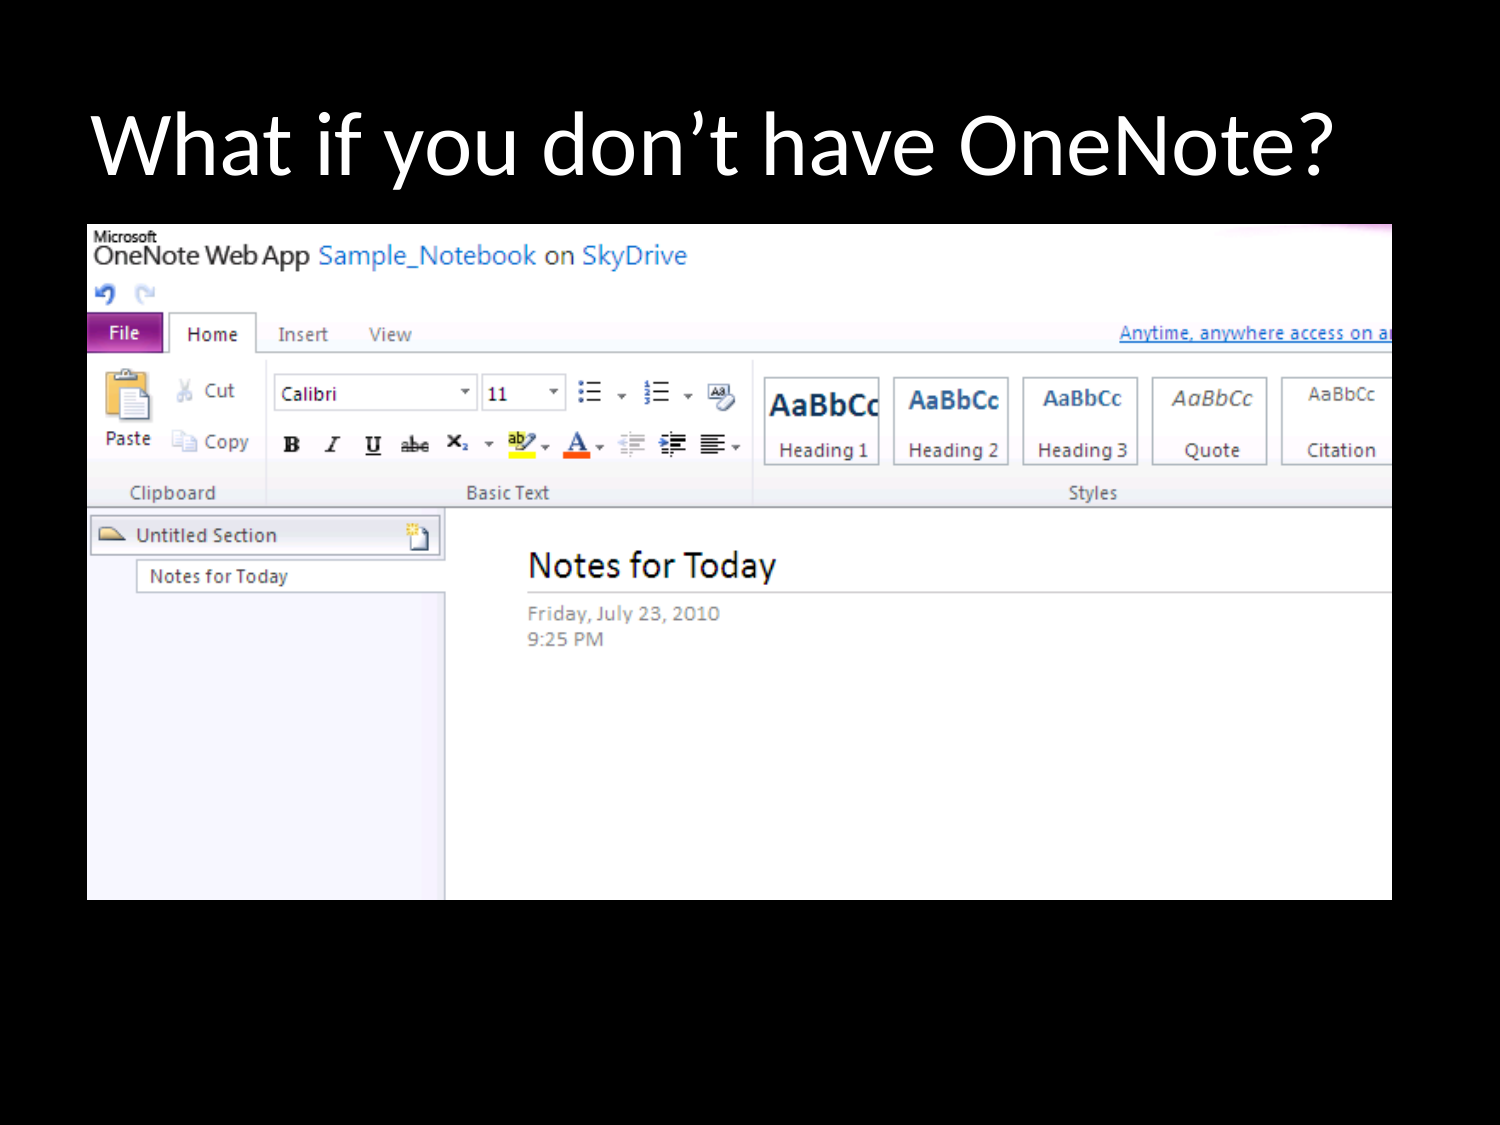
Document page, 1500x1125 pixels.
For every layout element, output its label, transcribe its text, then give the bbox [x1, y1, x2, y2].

picture [87, 224, 1392, 901]
title What if you don’t have OneNote? [75, 45, 1425, 233]
